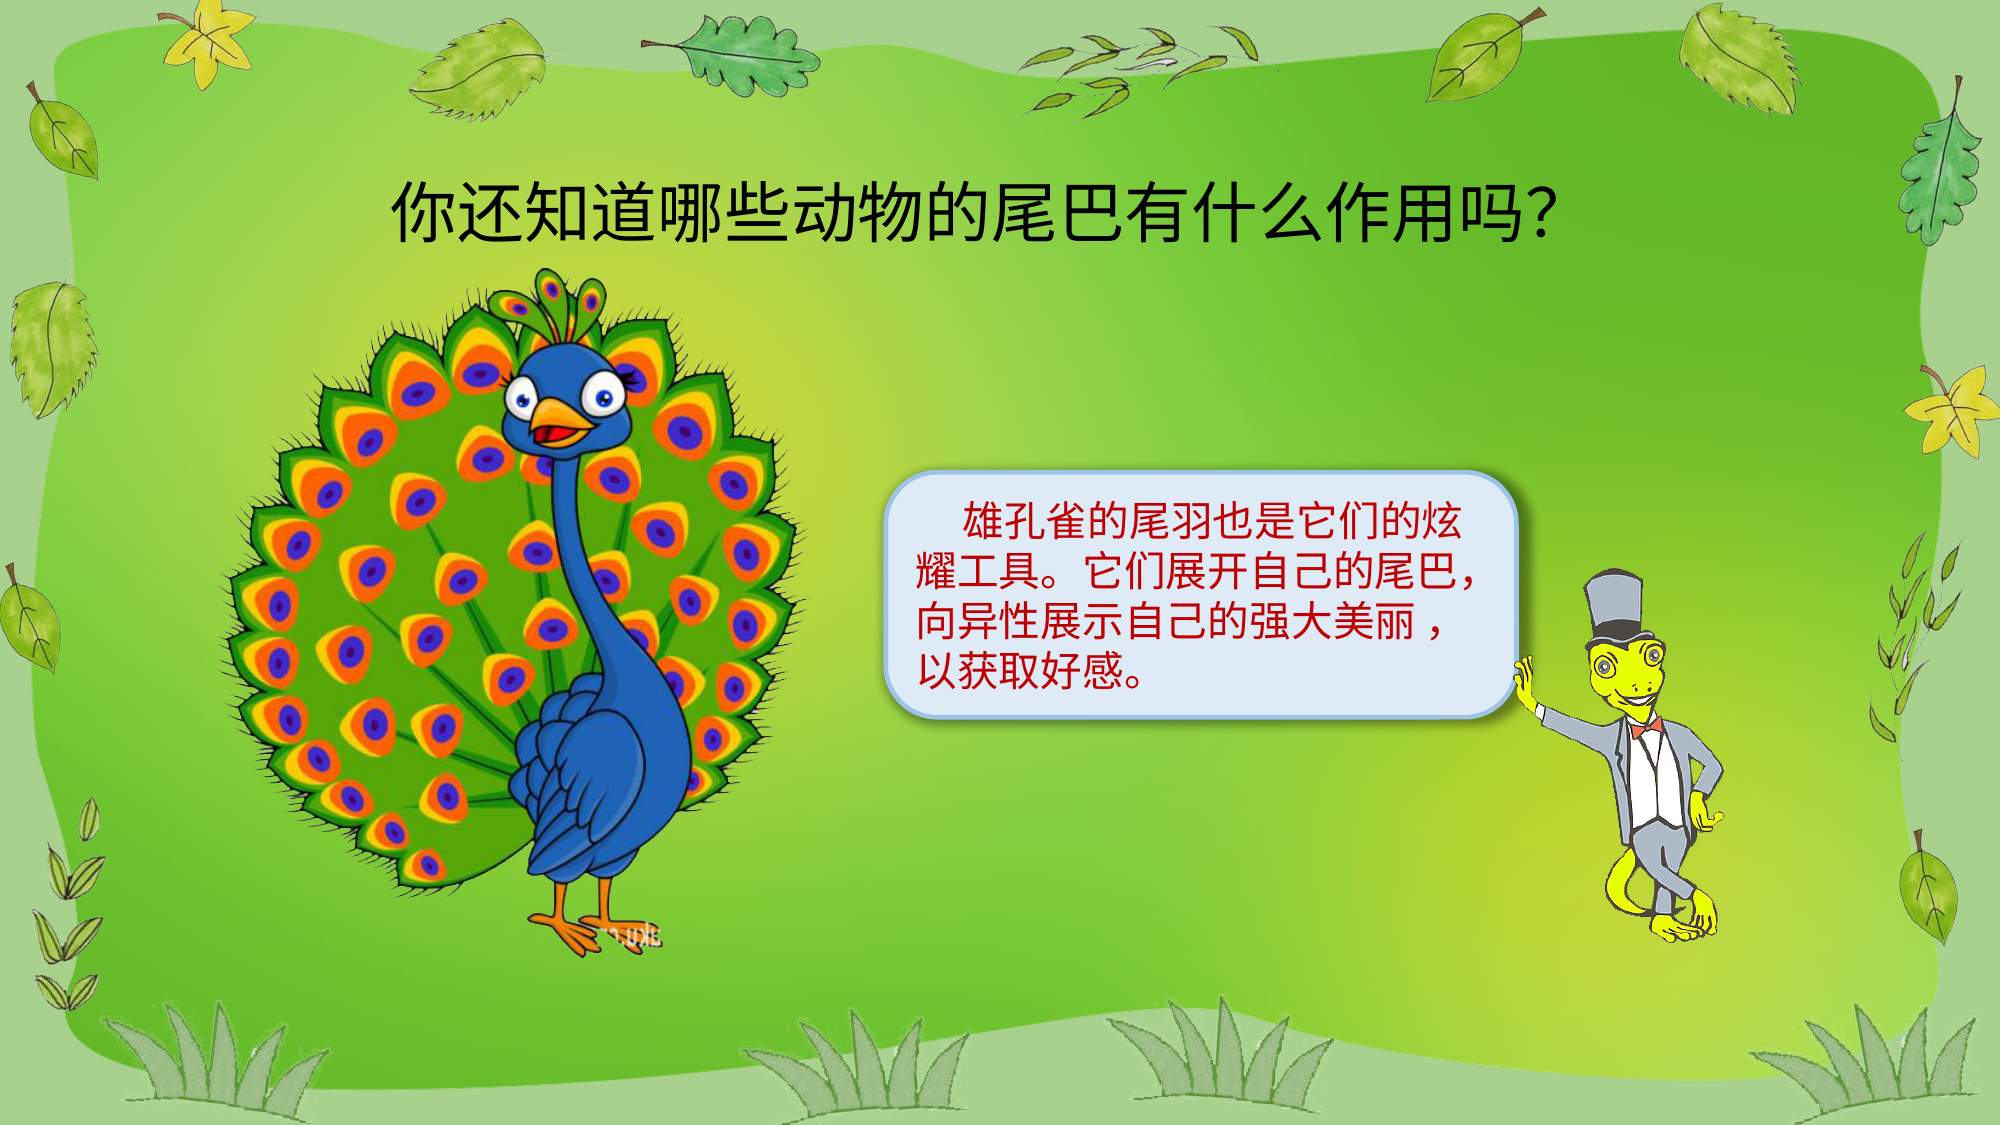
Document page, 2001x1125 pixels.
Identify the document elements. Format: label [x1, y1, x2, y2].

text_box [0, 0, 2000, 1125]
picture [211, 268, 818, 958]
picture [1513, 568, 1724, 944]
